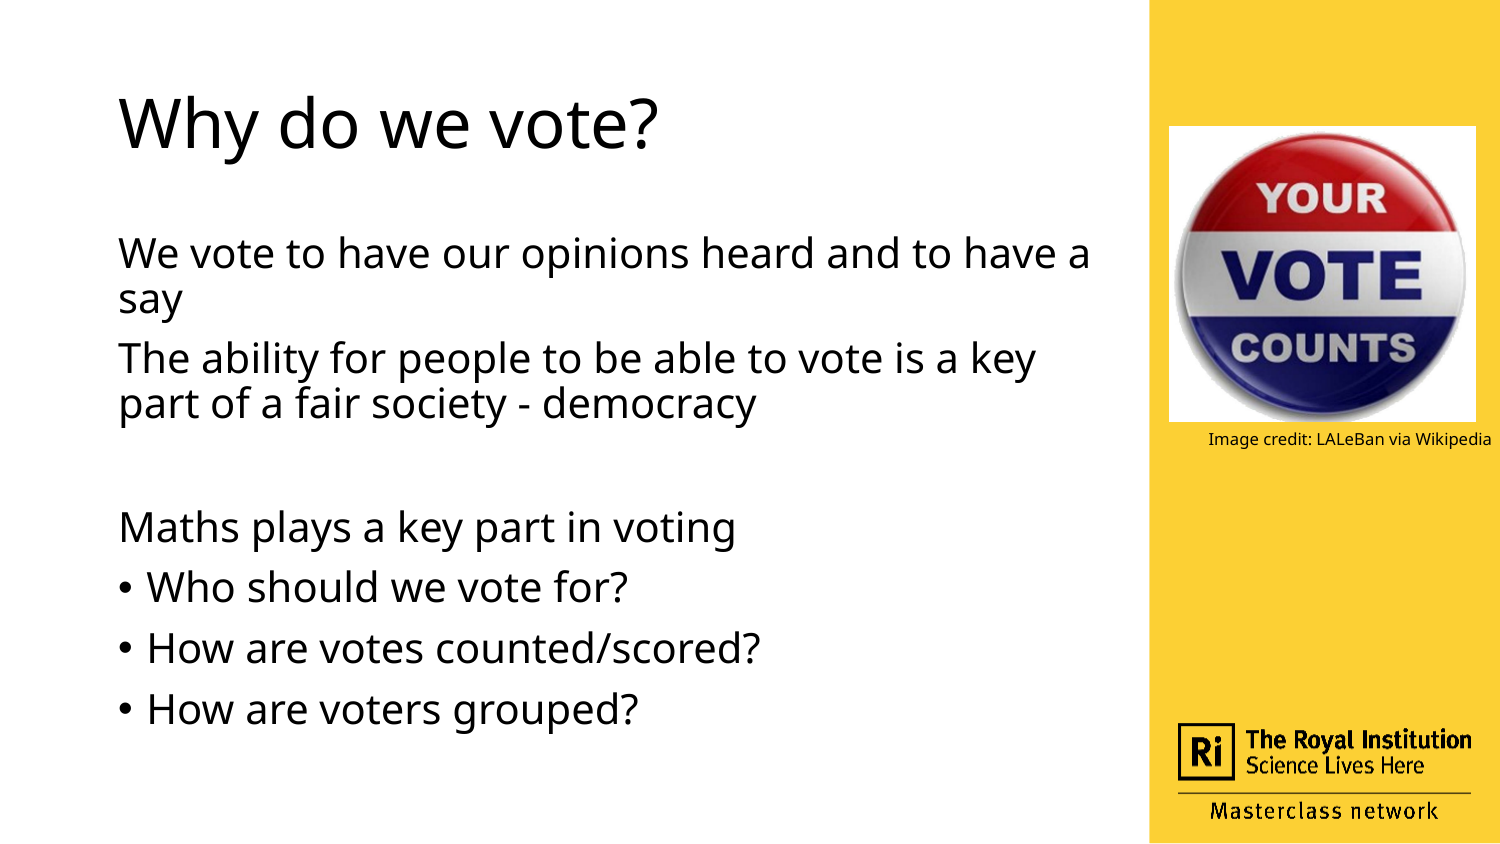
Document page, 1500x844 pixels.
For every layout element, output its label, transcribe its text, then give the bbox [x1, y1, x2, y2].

text_box Image credit: LALeBan via Wikipedia [1193, 421, 1500, 457]
title Why do we vote? [103, 44, 1397, 208]
picture [1149, 702, 1500, 844]
list We vote to have our opinions heard and to have a say The ability for people to be able to vote is a key part of a fair society - democracy Maths plays a key part in voting Who should we vote for? How are votes counted/scored? How are voters grouped? [103, 224, 1121, 760]
picture [1169, 126, 1476, 422]
